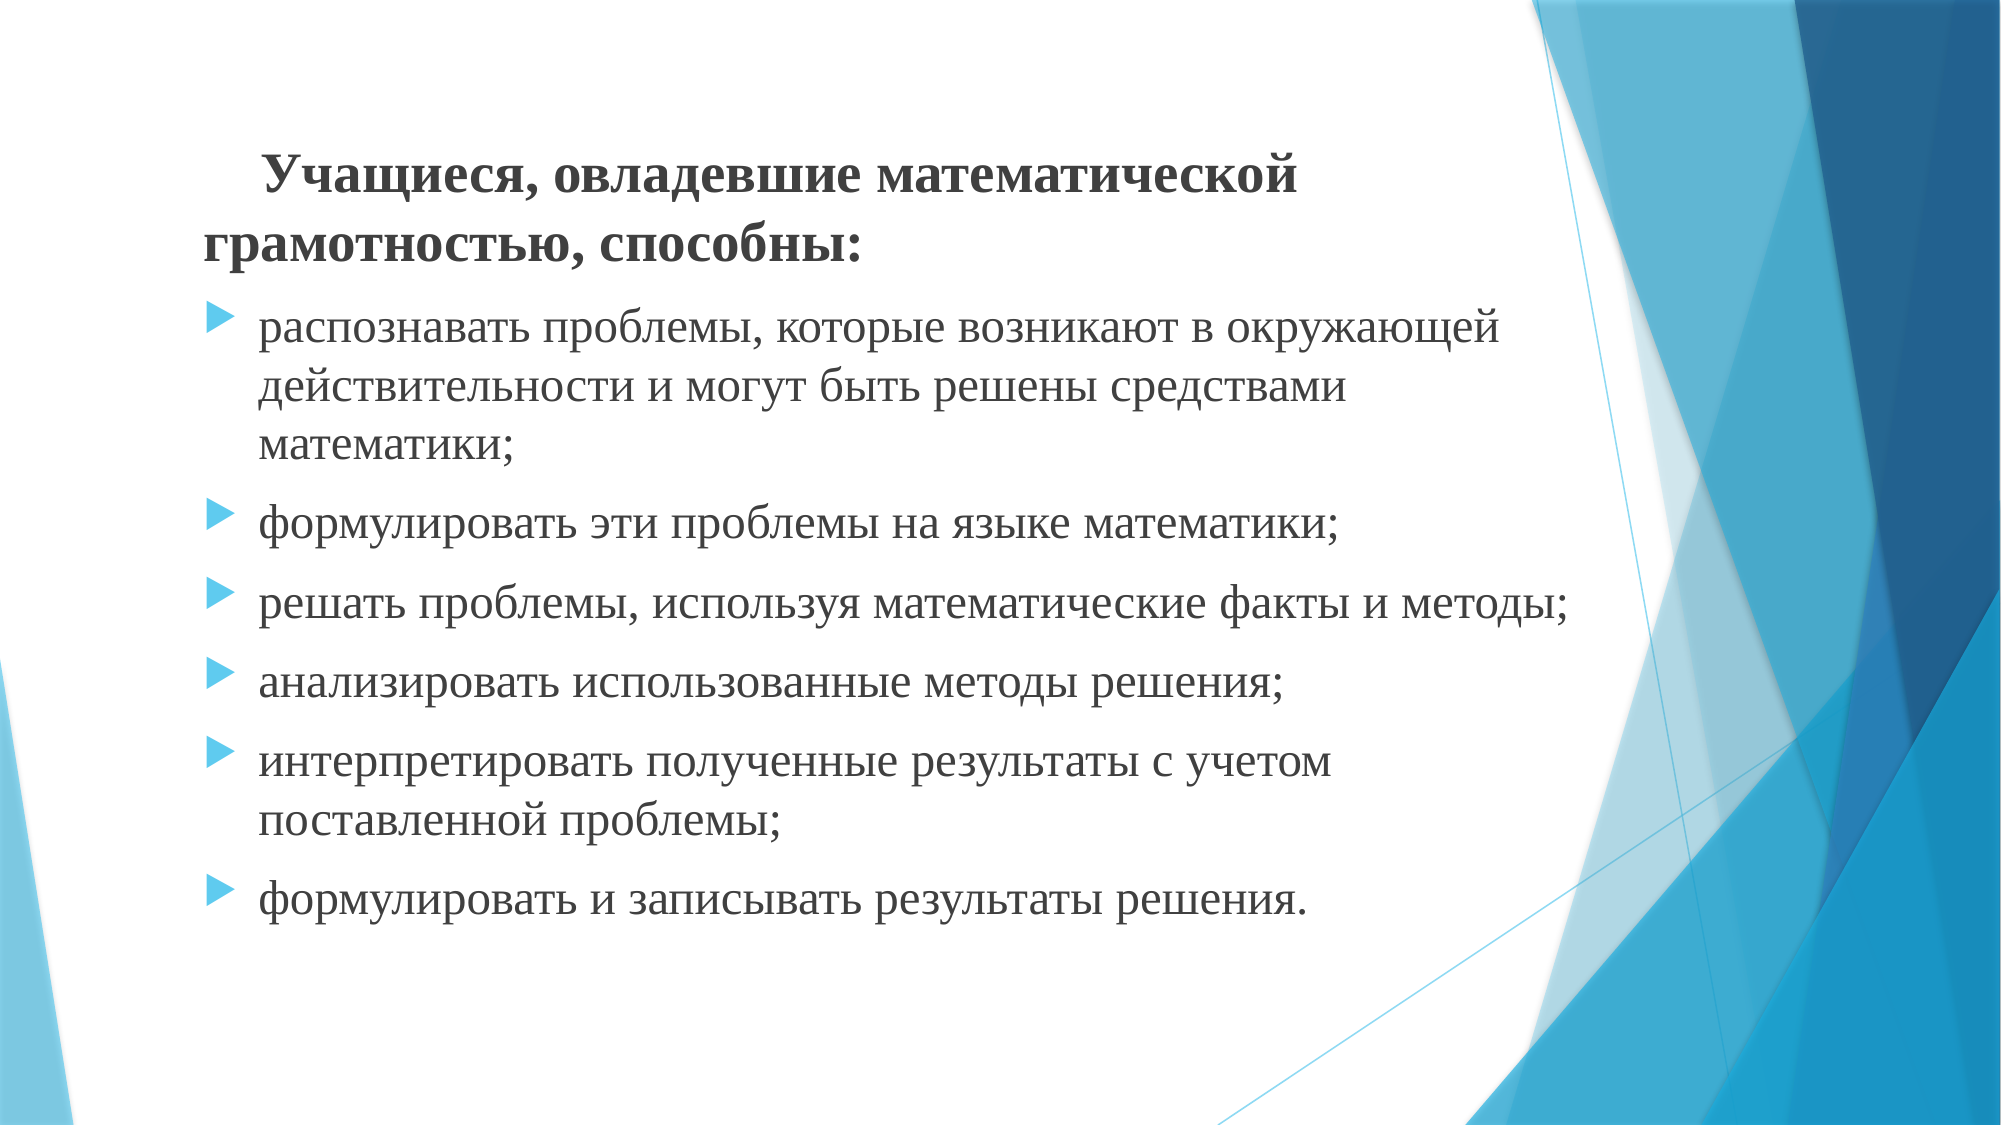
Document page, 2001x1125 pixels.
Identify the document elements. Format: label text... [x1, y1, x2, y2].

list Учащиеся, овладевшие математической грамотностью, способны: распознавать проблемы, которые возникают в окружающей действительности и могут быть решены средствами математики; формулировать эти проблемы на языке математики; решать проблемы, используя математические факты и методы; анализировать использованные методы решения; интерпретировать полученные результаты с учетом поставленной проблемы; формулировать и записывать результаты решения. [188, 128, 1599, 994]
